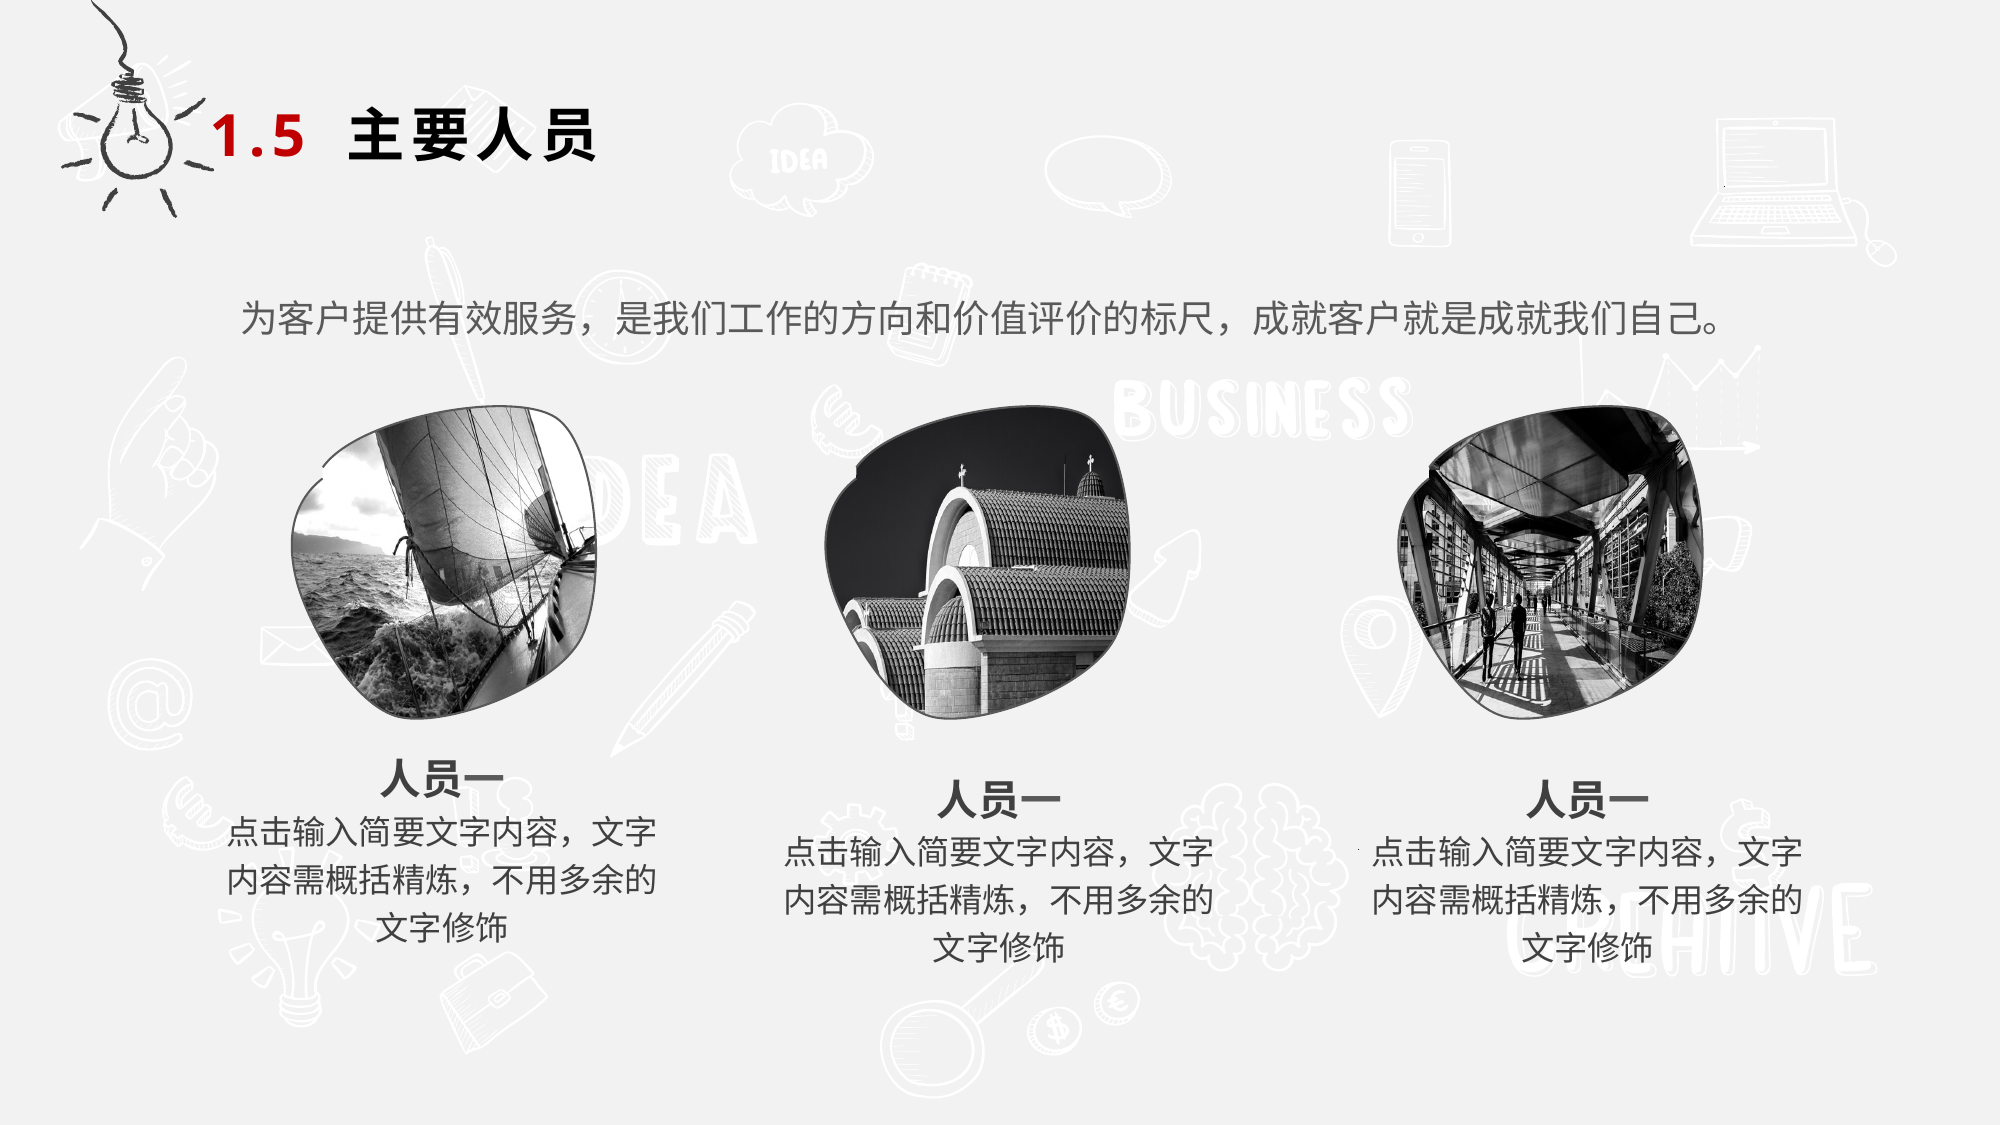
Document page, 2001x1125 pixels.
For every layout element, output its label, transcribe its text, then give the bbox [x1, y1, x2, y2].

text_box 人员一 点击输入简要文字内容，文字内容需概括精炼，不用多余的文字修饰 [1353, 765, 1823, 975]
text_box [824, 405, 1131, 720]
text_box 为客户提供有效服务，是我们工作的方向和价值评价的标尺，成就客户就是成就我们自己。 [225, 287, 1775, 348]
text_box [1397, 405, 1704, 720]
text_box 1.5 主要人员 [194, 91, 614, 176]
text_box 人员一 点击输入简要文字内容，文字内容需概括精炼，不用多余的文字修饰 [755, 765, 1244, 975]
text_box [290, 405, 598, 720]
text_box 人员一 点击输入简要文字内容，文字内容需概括精炼，不用多余的文字修饰 [207, 745, 678, 1025]
